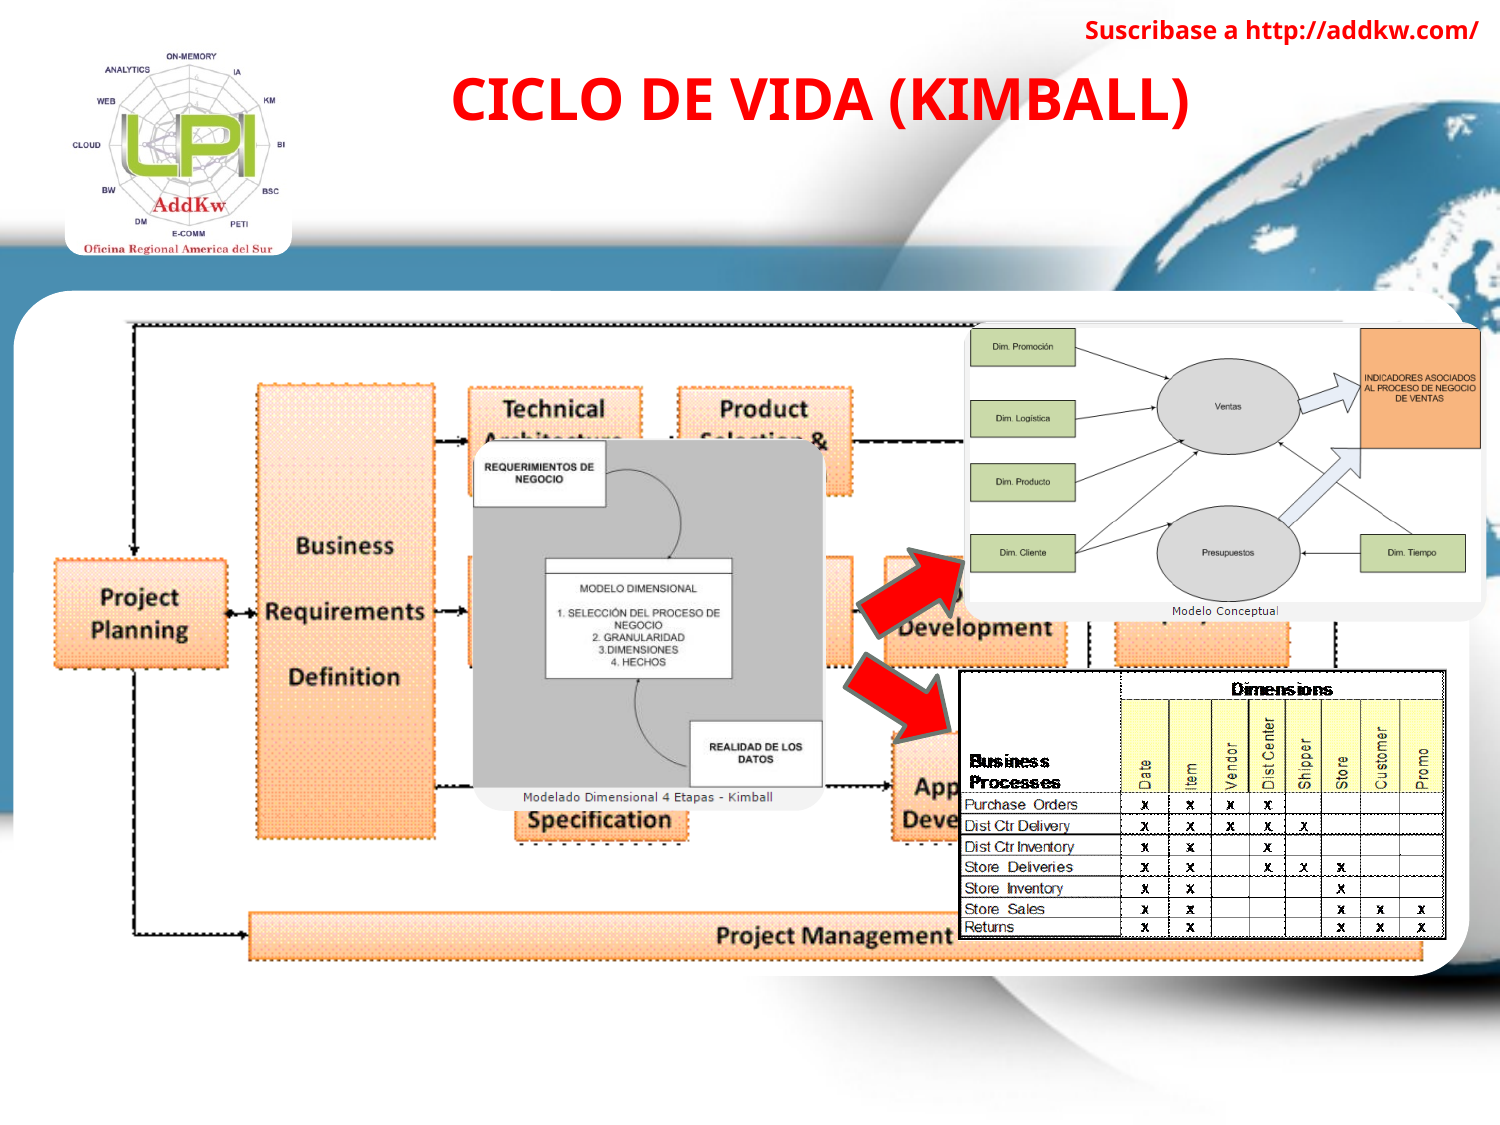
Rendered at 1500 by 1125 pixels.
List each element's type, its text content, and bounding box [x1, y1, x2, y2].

text_box Ciclo de vida (kimball) [276, 54, 1364, 173]
text_box Suscribase a http://addkw.com/ [1070, 7, 1495, 52]
picture [0, 0, 1500, 1125]
